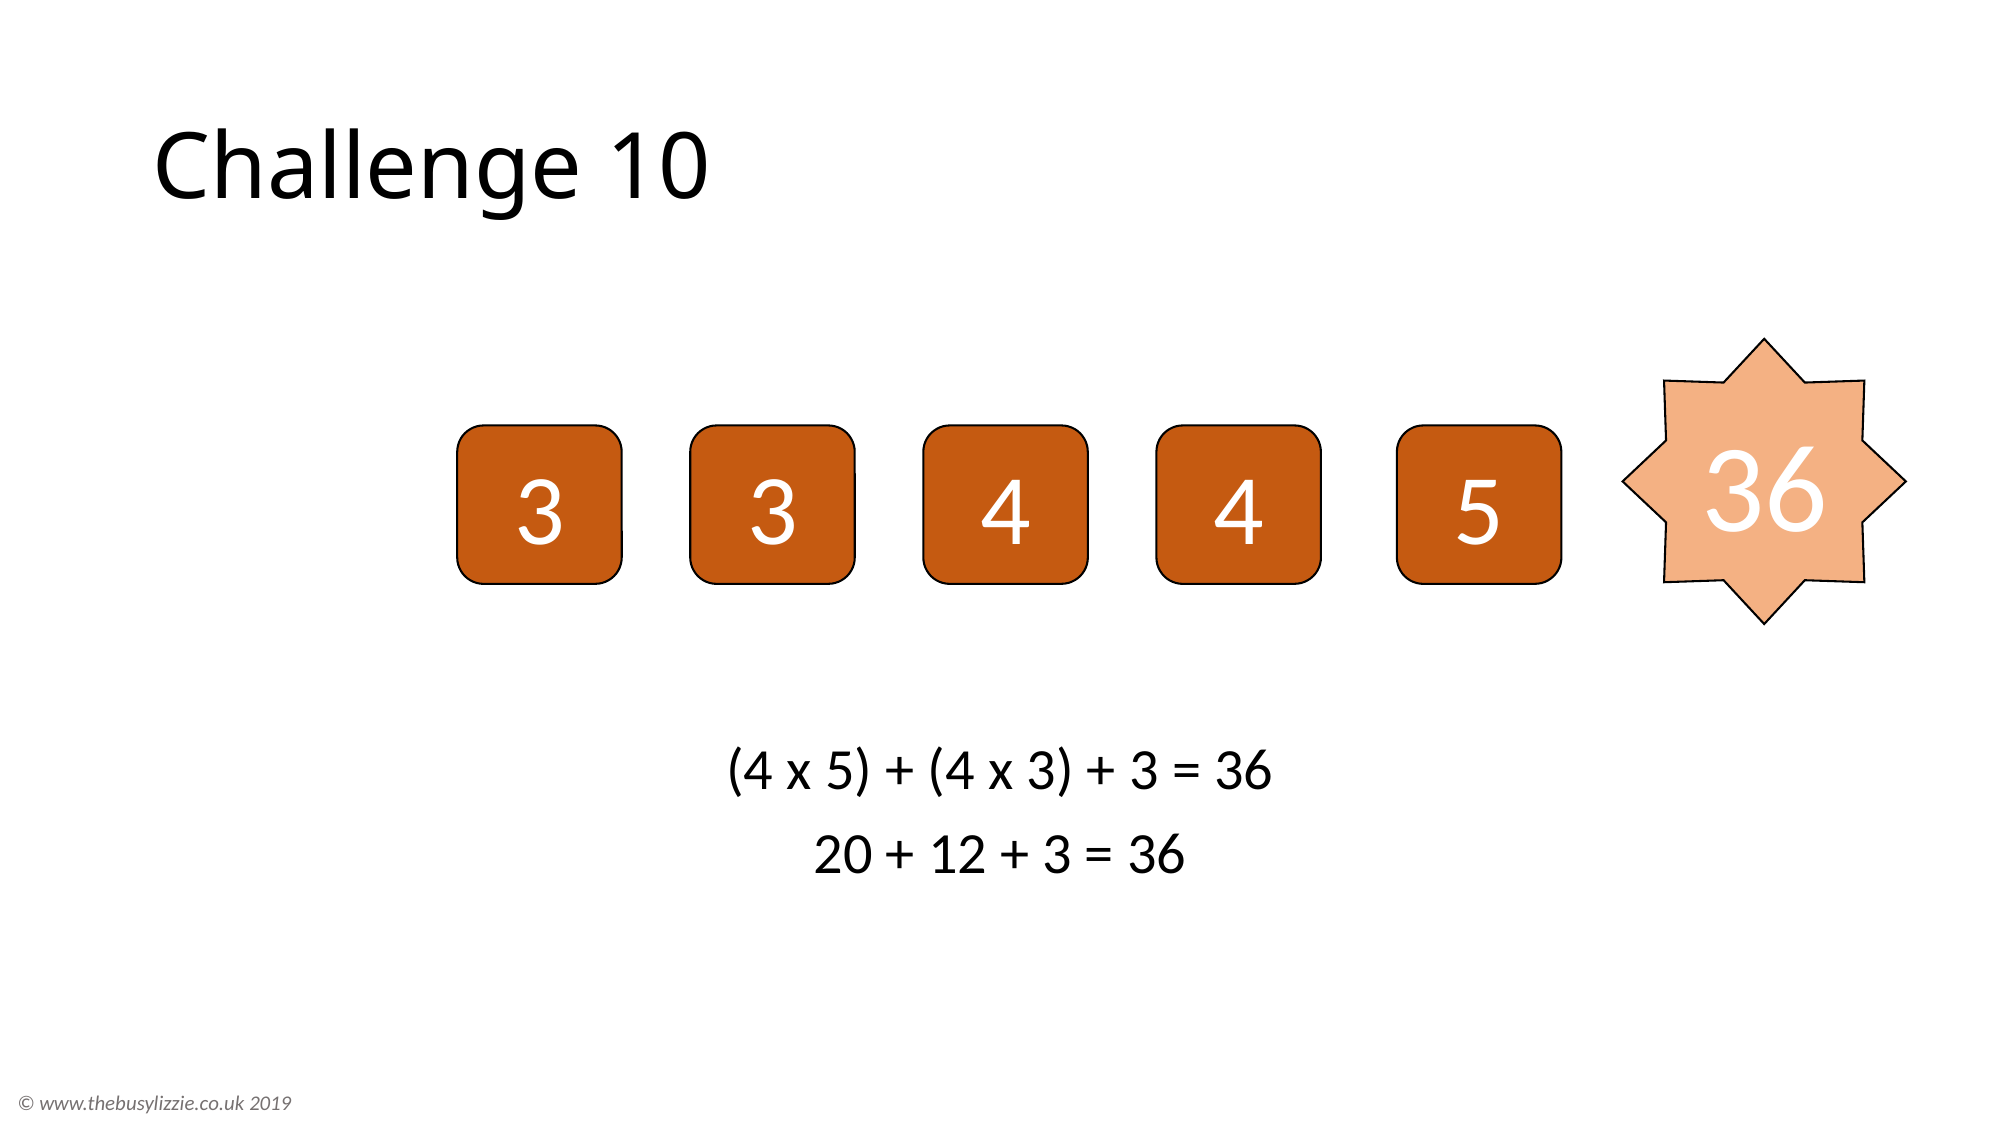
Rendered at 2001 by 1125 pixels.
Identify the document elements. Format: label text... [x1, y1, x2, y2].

text_box 36 [1621, 337, 1908, 626]
text_box 3 [689, 424, 856, 585]
text_box 4 [922, 424, 1089, 585]
list (4 x 5) + (4 x 3) + 3 = 36 20 + 12 + 3 = 36 [137, 731, 1863, 950]
title Challenge 10 [137, 59, 1863, 278]
text_box 4 [1155, 424, 1322, 585]
text_box 3 [456, 424, 623, 585]
text_box 5 [1395, 424, 1563, 585]
text_box © www.thebusylizzie.co.uk 2019 [2, 1082, 311, 1122]
